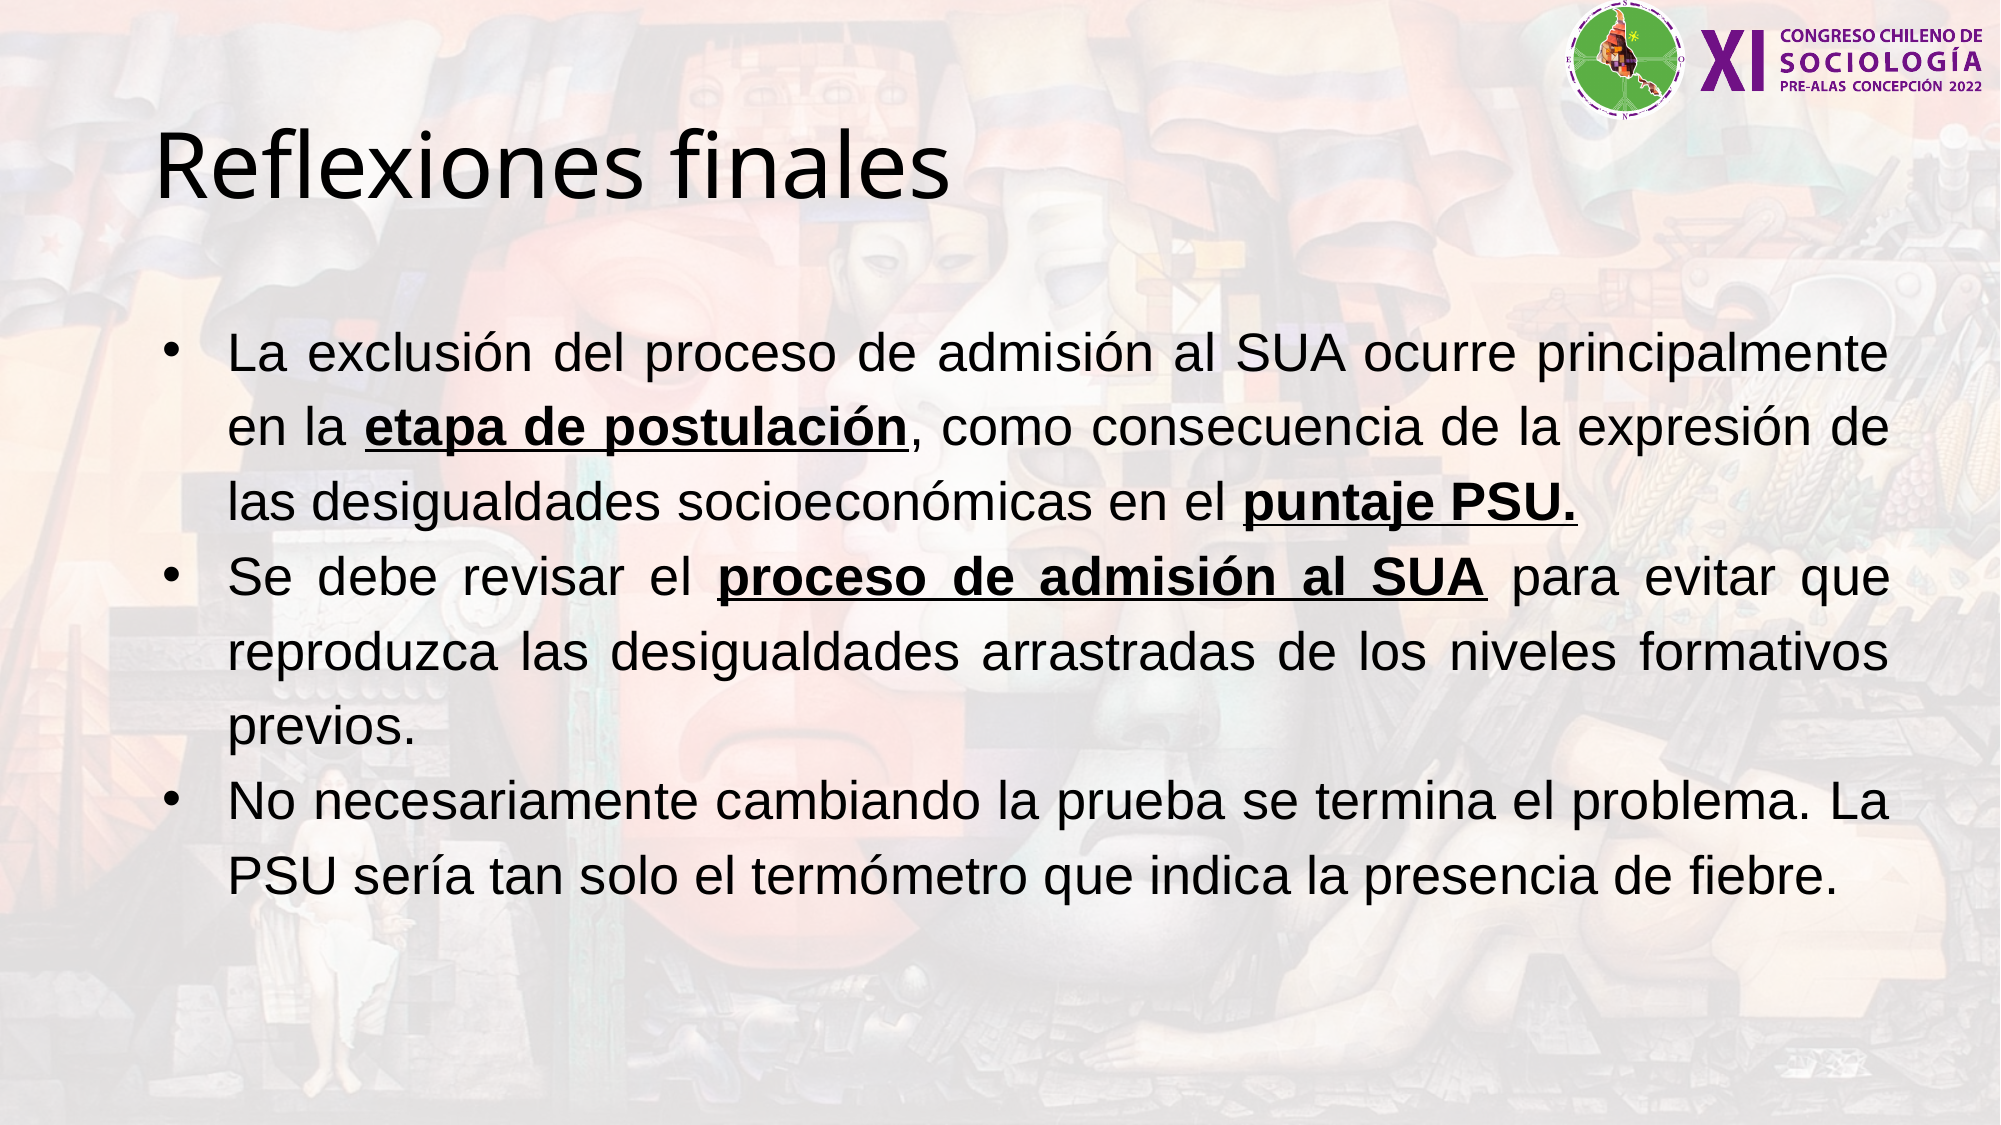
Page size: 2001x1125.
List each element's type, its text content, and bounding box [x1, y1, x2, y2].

picture [1565, 0, 1982, 121]
list La exclusión del proceso de admisión al SUA ocurre principalmente en la etapa de postulación, como consecuencia de la expresión de las desigualdades socioeconómicas en el puntaje PSU. Se debe revisar el proceso de admisión al SUA para evitar que reproduzca las desigualdades arrastradas de los niveles formativos previos. No necesariamente cambiando la prueba se termina el problema. La PSU sería tan solo el termómetro que indica la presencia de fiebre. [137, 299, 1908, 972]
title Reflexiones finales [137, 59, 1863, 278]
